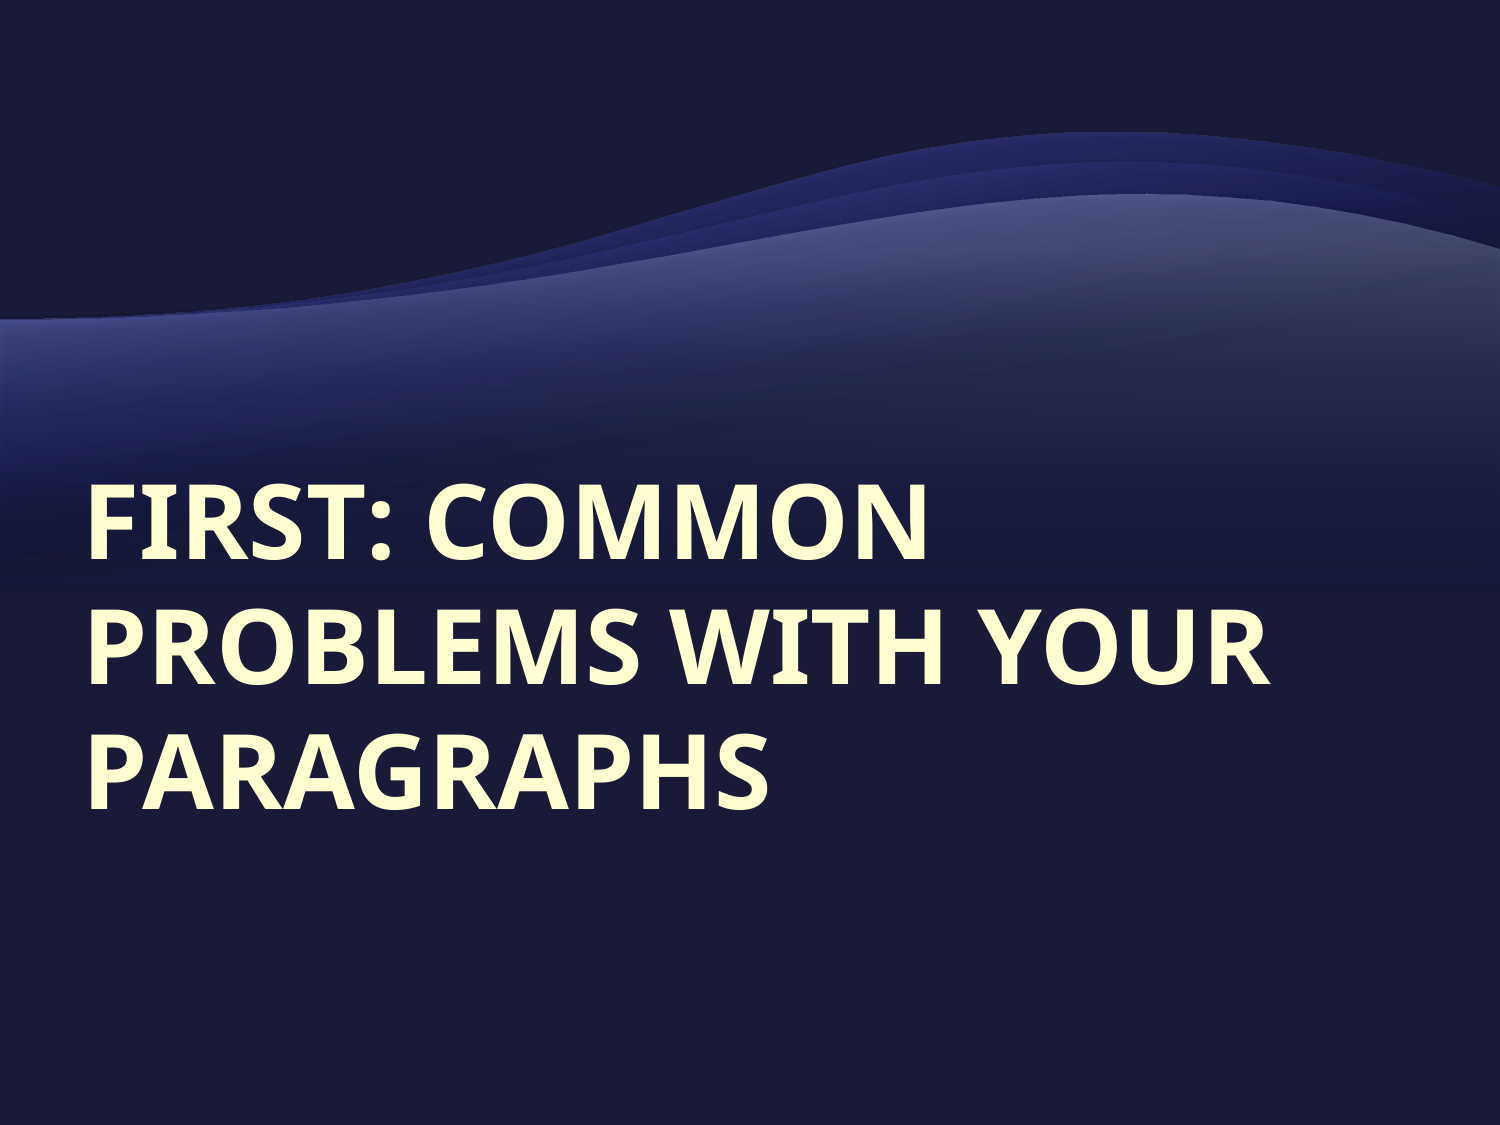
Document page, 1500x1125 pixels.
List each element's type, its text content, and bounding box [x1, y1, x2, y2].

title First: Common Problems with your Paragraphs [82, 455, 1433, 811]
